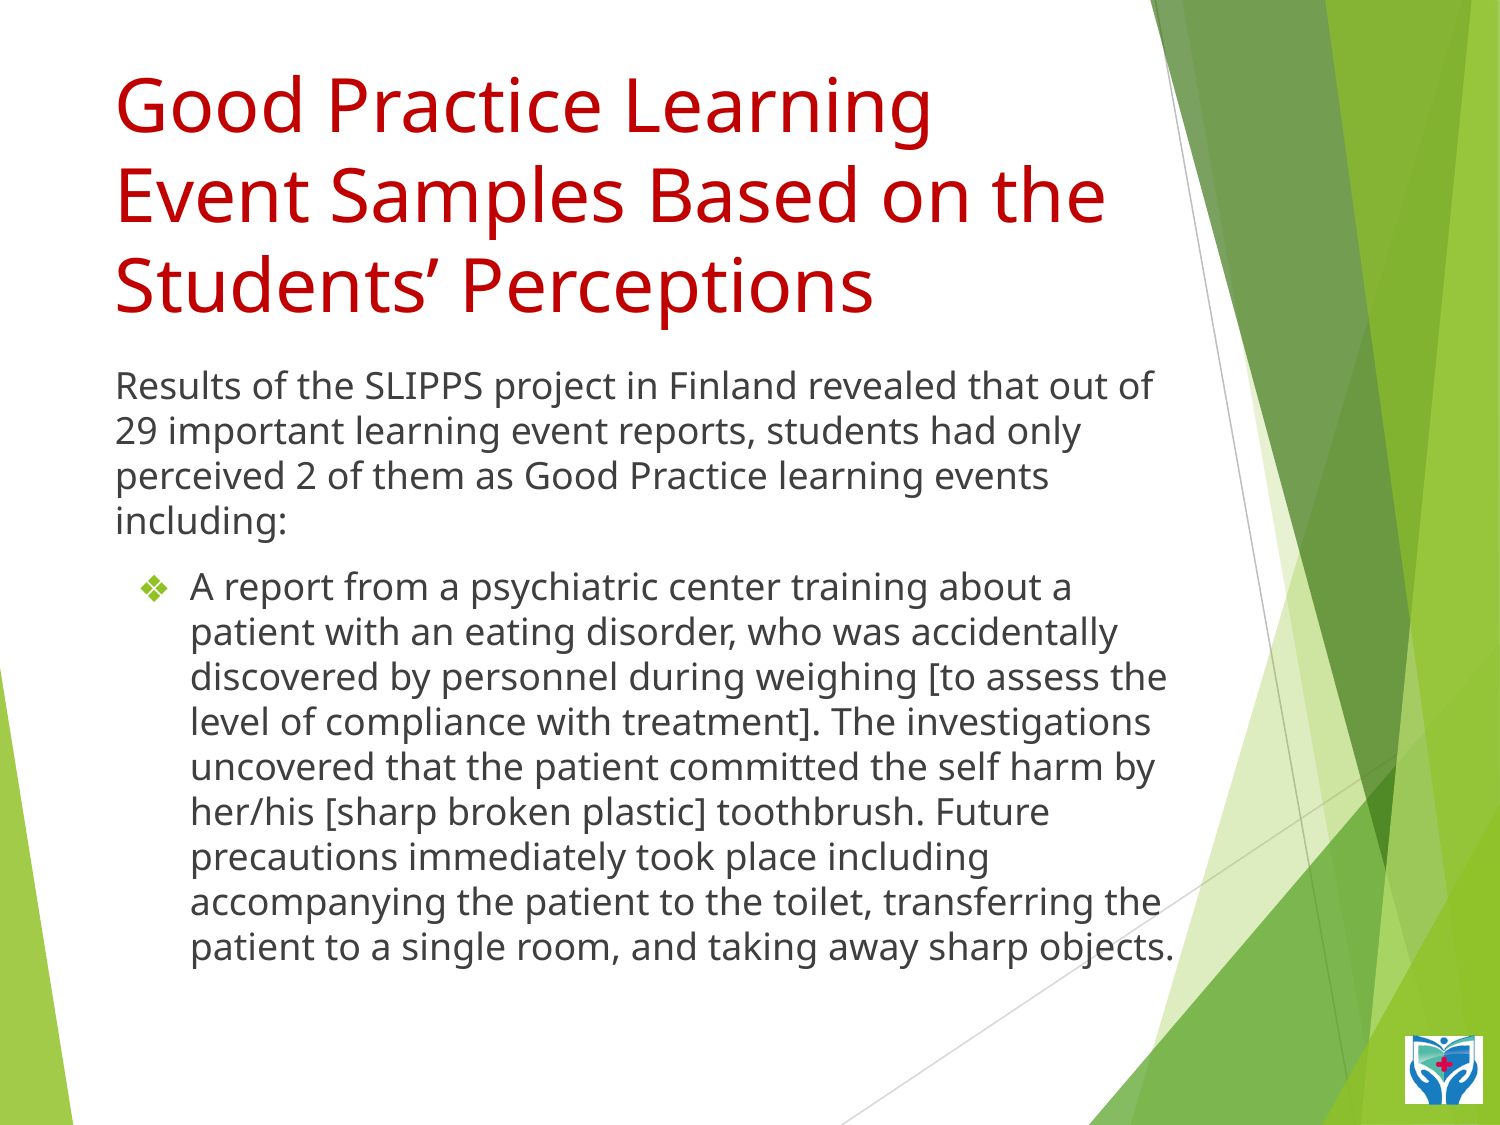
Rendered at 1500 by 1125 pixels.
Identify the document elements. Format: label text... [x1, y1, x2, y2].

picture [1404, 1035, 1483, 1105]
title Good Practice Learning Event Samples Based on the Students’ Perceptions [99, 49, 1142, 335]
list Results of the SLIPPS project in Finland revealed that out of 29 important learning event reports, students had only perceived 2 of them as Good Practice learning events including: A report from a psychiatric center training about a patient with an eating disorder, who was accidentally discovered by personnel during weighing [to assess the level of compliance with treatment]. The investigations uncovered that the patient committed the self harm by her/his [sharp broken plastic] toothbrush. Future precautions immediately took place including accompanying the patient to the toilet, transferring the patient to a single room, and taking away sharp objects. [99, 354, 1213, 1020]
